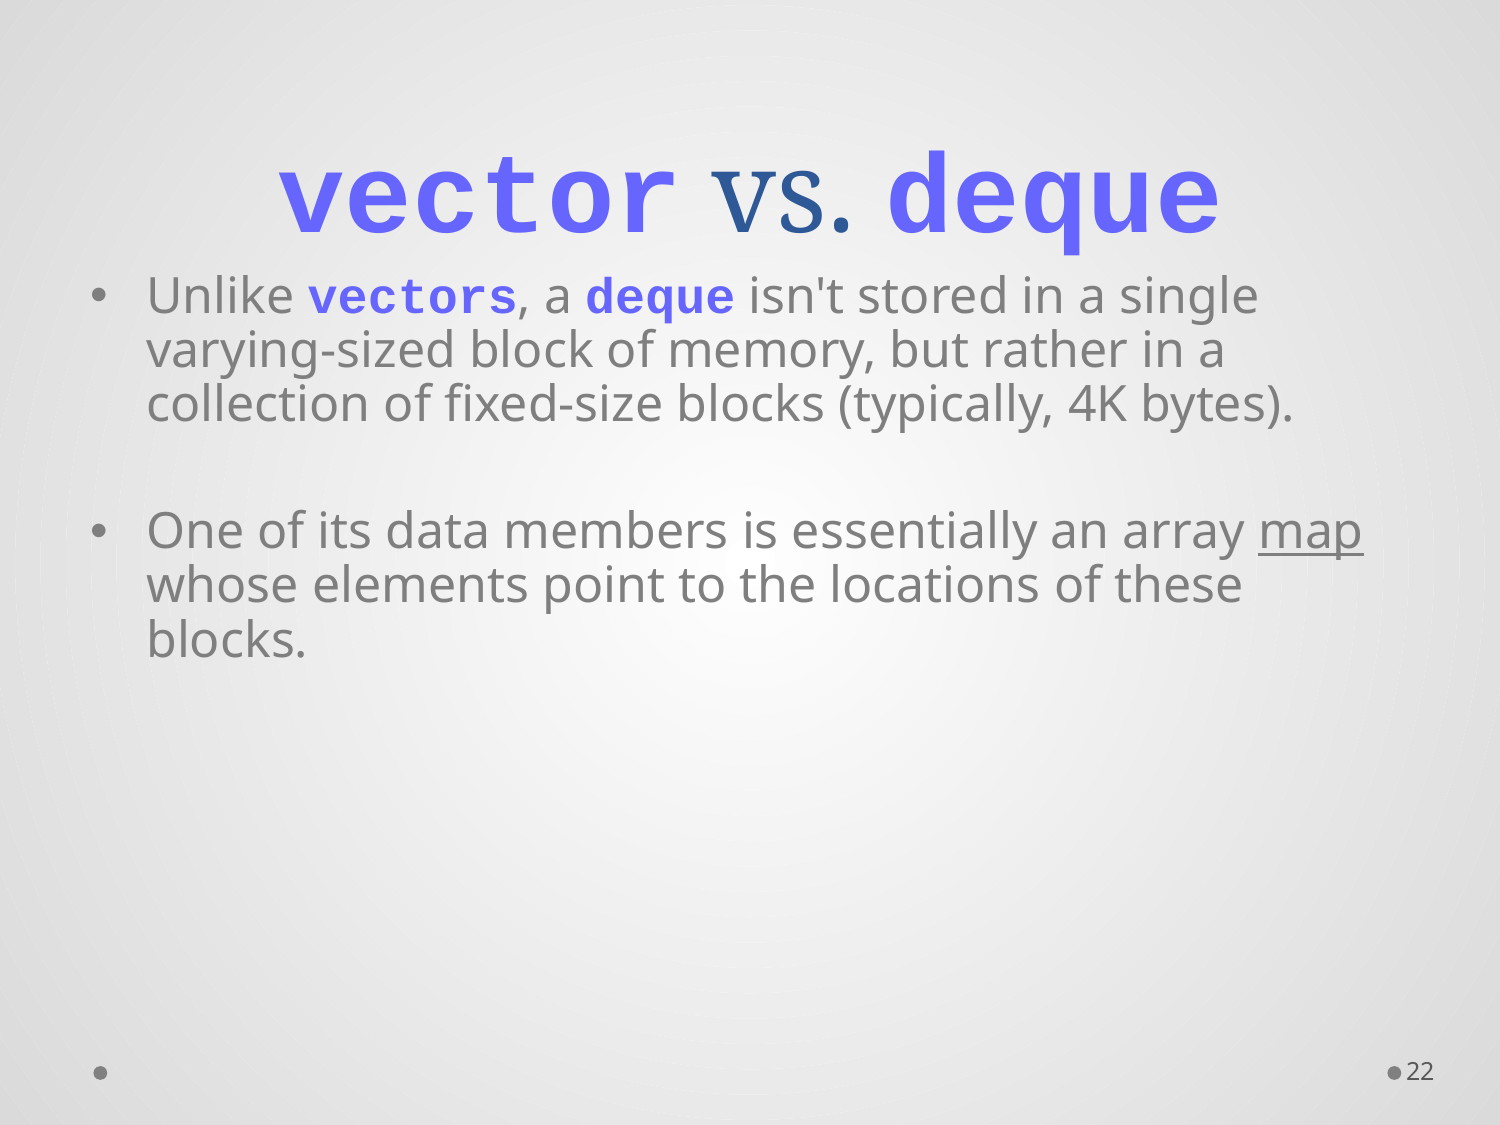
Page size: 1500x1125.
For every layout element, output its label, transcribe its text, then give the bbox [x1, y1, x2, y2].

list Unlike vectors, a deque isn't stored in a single varying-sized block of memory, but rather in a collection of fixed-size blocks (typically, 4K bytes). One of its data members is essentially an array map whose elements point to the locations of these blocks. [75, 262, 1425, 1005]
slide_number 22 [1401, 1042, 1494, 1103]
title vector vs. deque [75, 0, 1425, 262]
